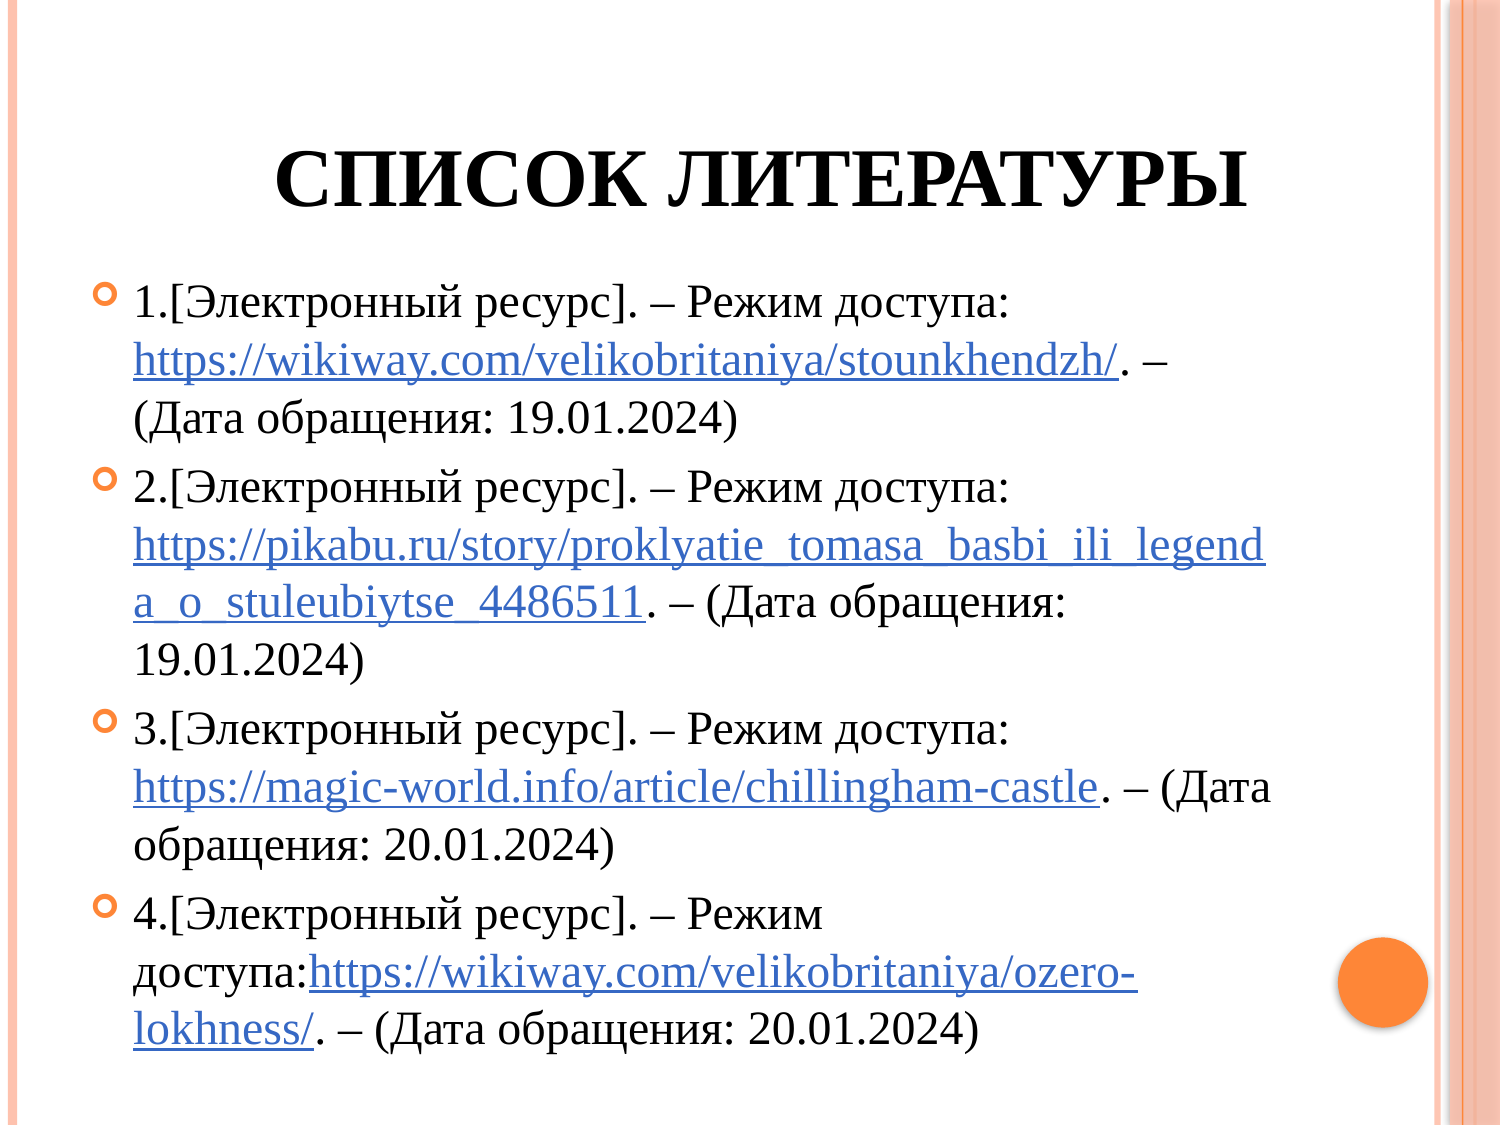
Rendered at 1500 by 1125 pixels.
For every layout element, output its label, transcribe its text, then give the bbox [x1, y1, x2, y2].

title Список литературы [75, 45, 1300, 233]
list 1.[Электронный ресурс]. – Режим доступа: https://wikiway.com/velikobritaniya/stounkhendzh/. – (Дата обращения: 19.01.2024) 2.[Электронный ресурс]. – Режим доступа: https://pikabu.ru/story/proklyatie_tomasa_basbi_ili_legenda_o_stuleubiytse_4486511. – (Дата обращения: 19.01.2024) 3.[Электронный ресурс]. – Режим доступа: https://magic-world.info/article/chillingham-castle. – (Дата обращения: 20.01.2024) 4.[Электронный ресурс]. – Режим доступа:https://wikiway.com/velikobritaniya/ozero-lokhness/. – (Дата обращения: 20.01.2024) [74, 262, 1301, 1063]
